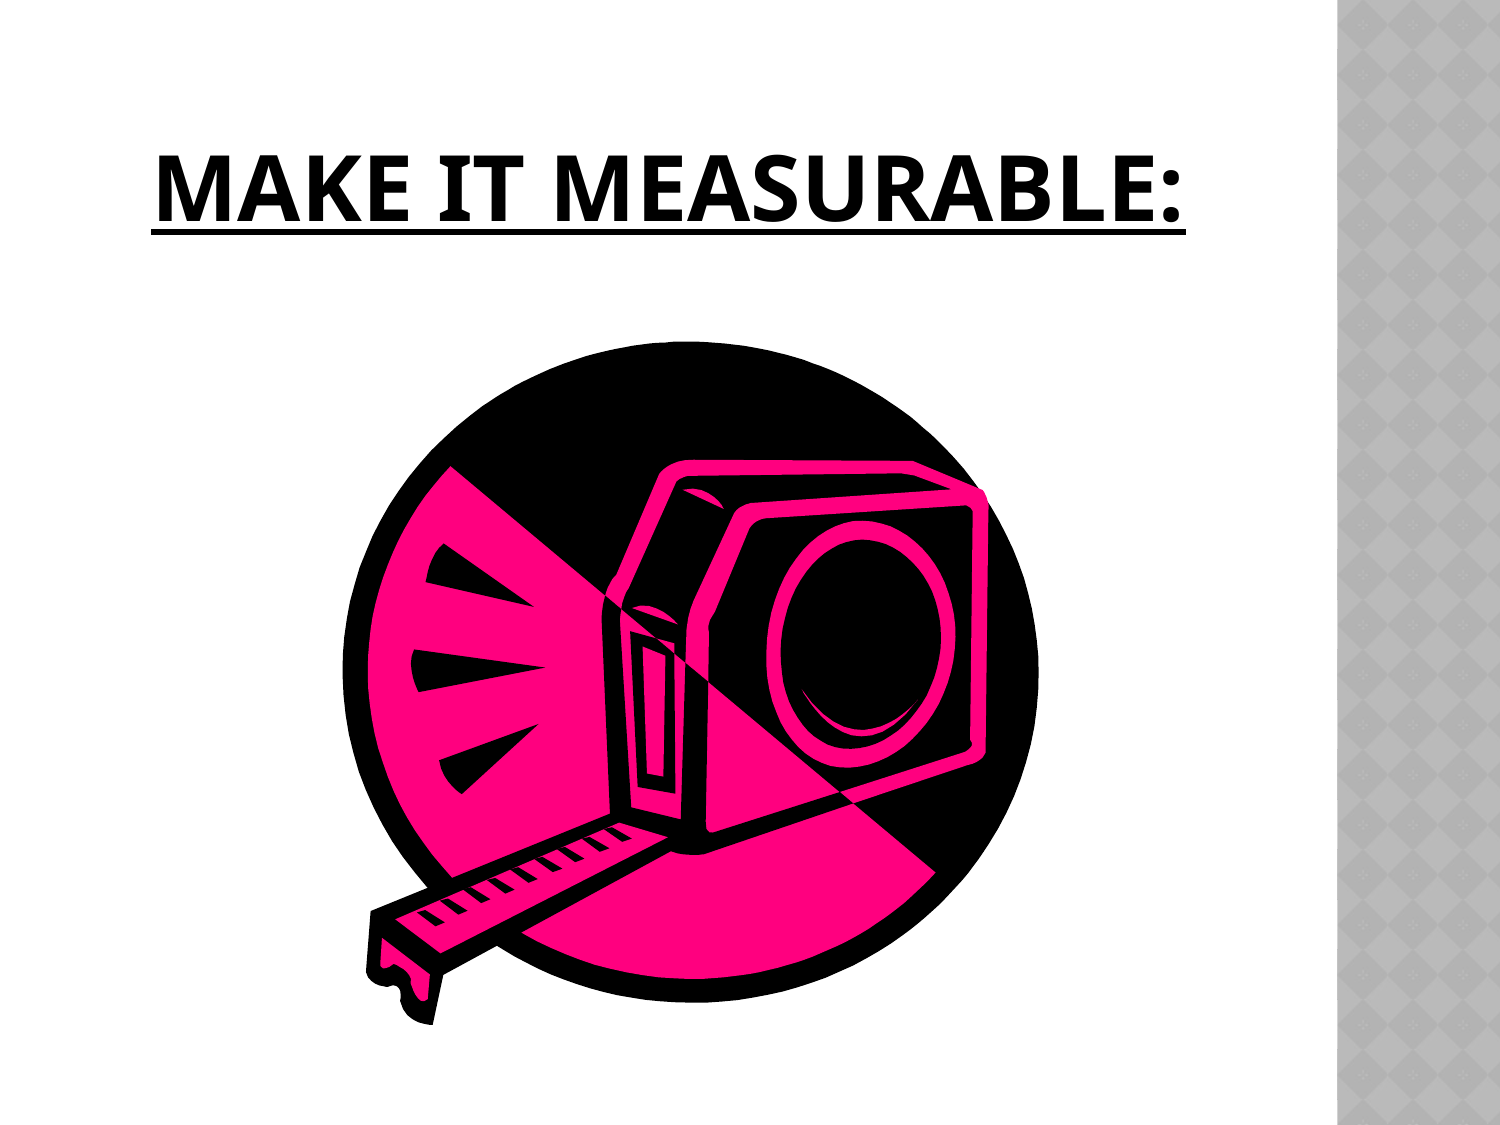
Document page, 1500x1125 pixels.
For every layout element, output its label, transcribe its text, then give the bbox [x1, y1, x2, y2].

picture [337, 336, 1043, 1026]
title Make it measurable: [75, 52, 1263, 240]
